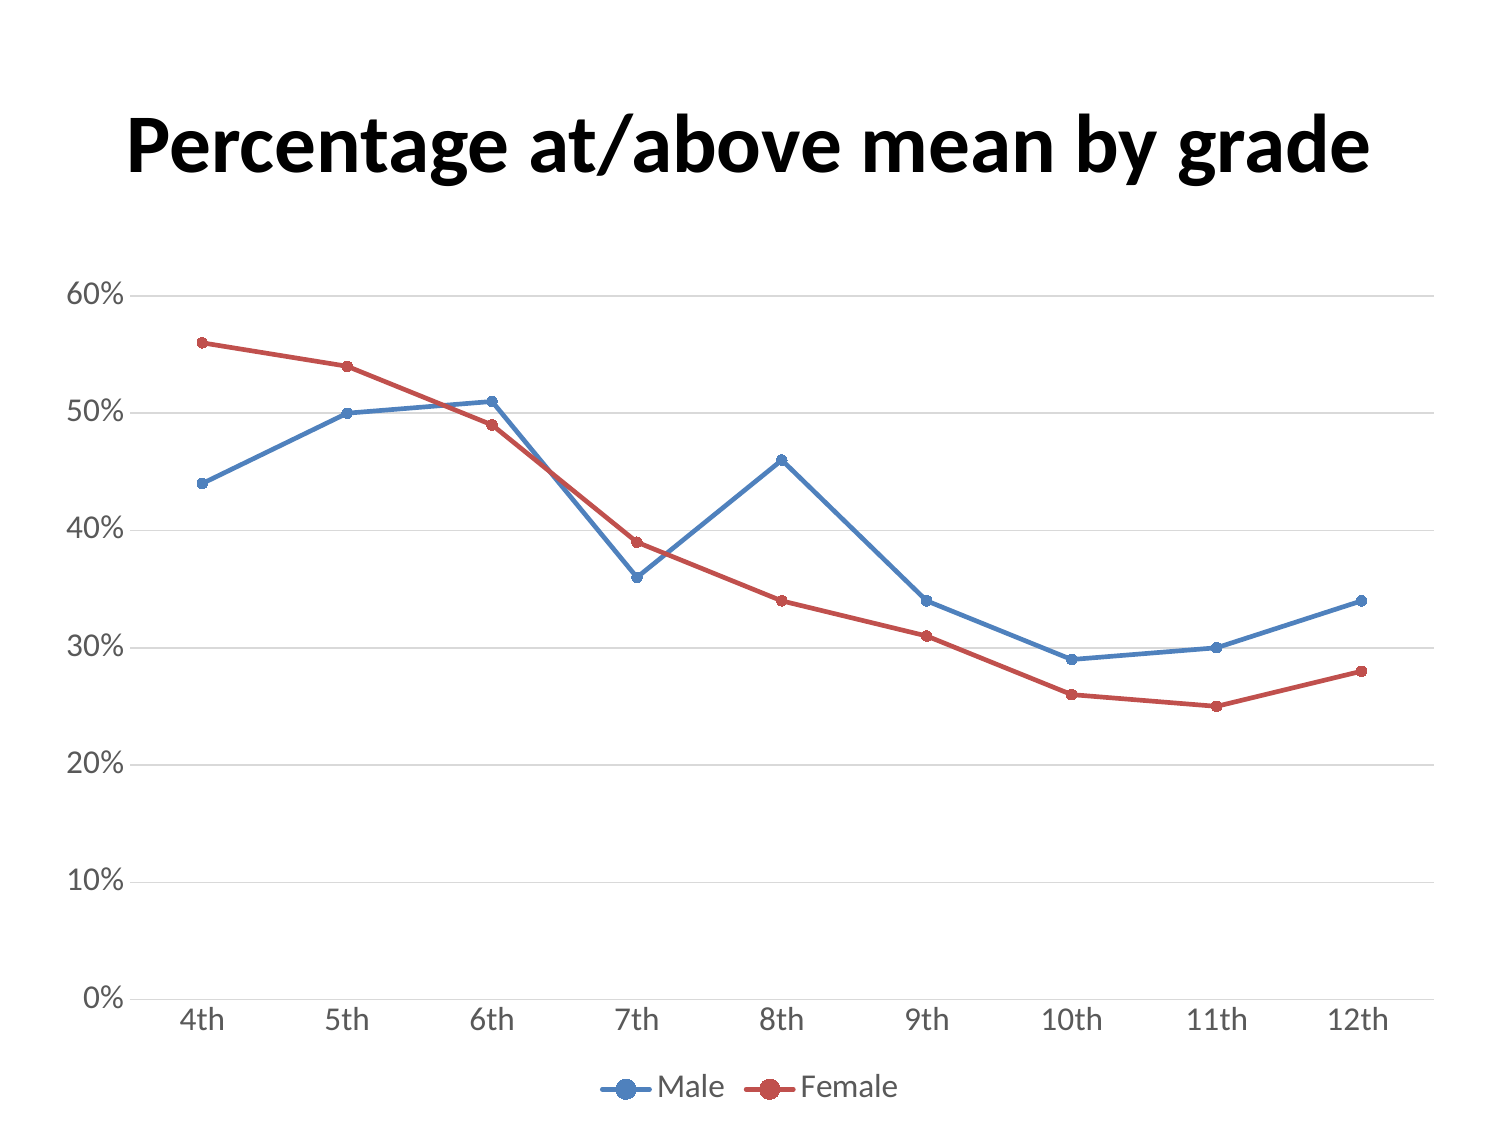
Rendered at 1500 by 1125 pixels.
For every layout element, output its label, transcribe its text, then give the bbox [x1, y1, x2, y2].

chart [37, 262, 1463, 1113]
title Percentage at/above mean by grade [75, 45, 1425, 233]
